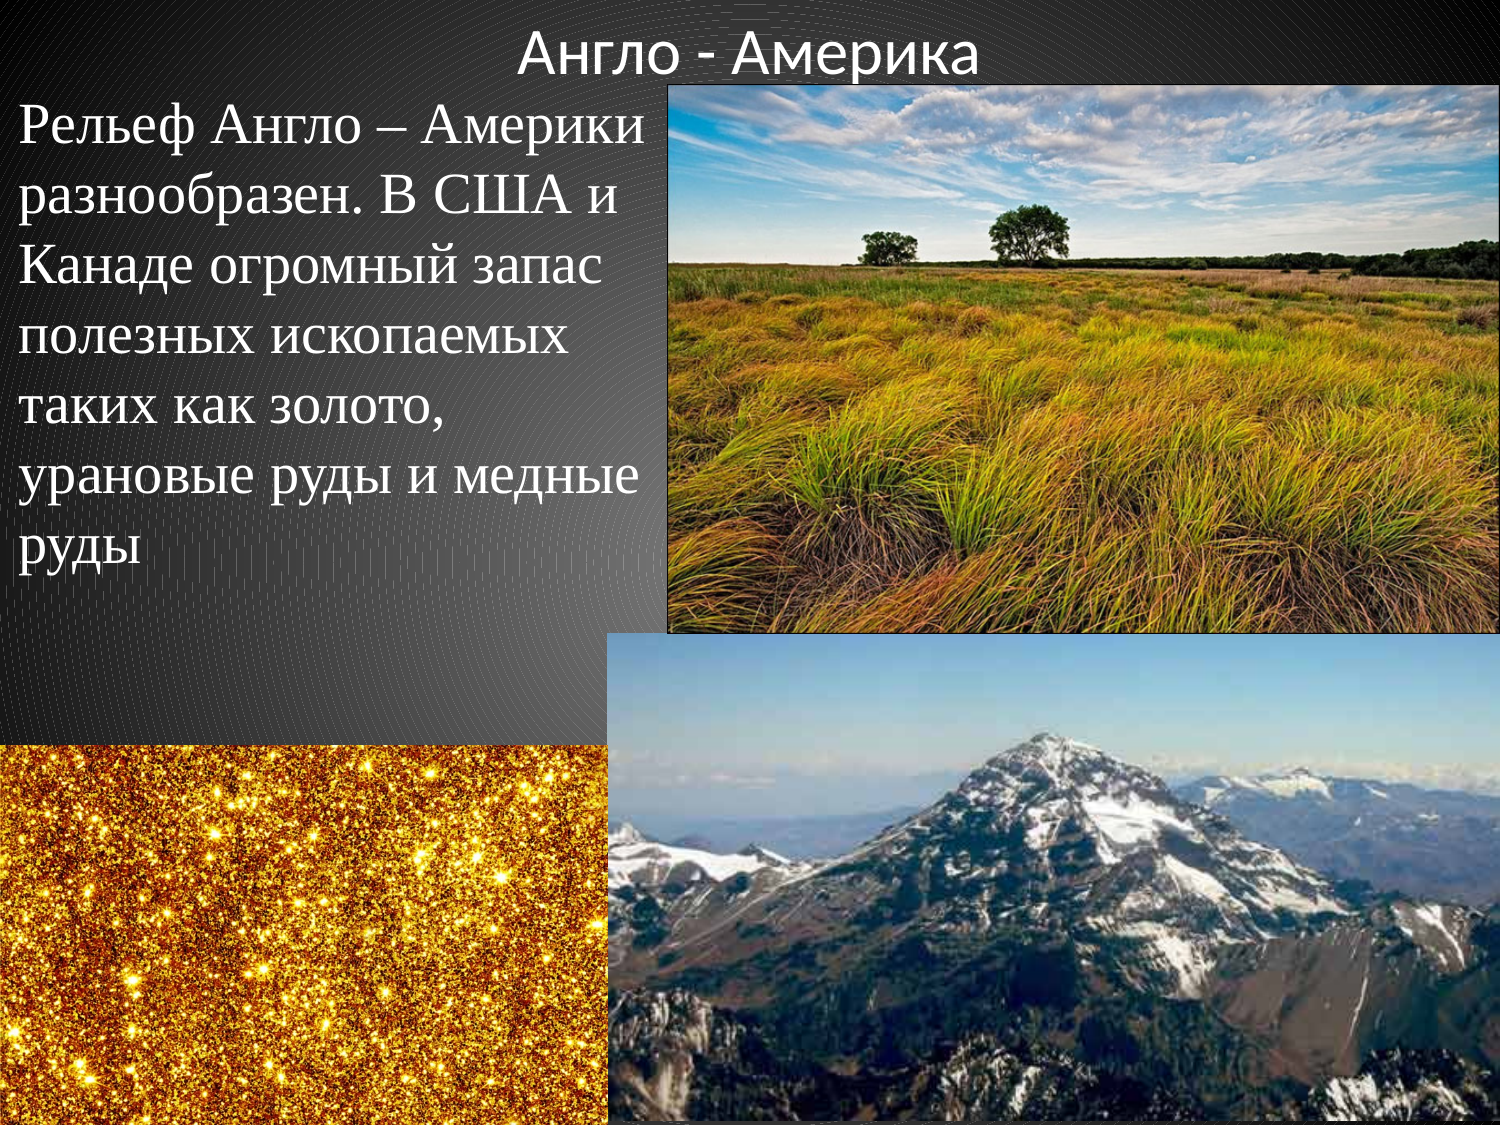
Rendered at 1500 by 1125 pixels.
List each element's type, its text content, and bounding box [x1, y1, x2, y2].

subtitle Англо - Америка [0, 0, 1500, 138]
text_box Рельеф Англо – Америки разнообразен. В США и Канаде огромный запас полезных ископаемых таких как золото, урановые руды и медные руды [3, 78, 668, 583]
picture [0, 84, 1500, 1125]
